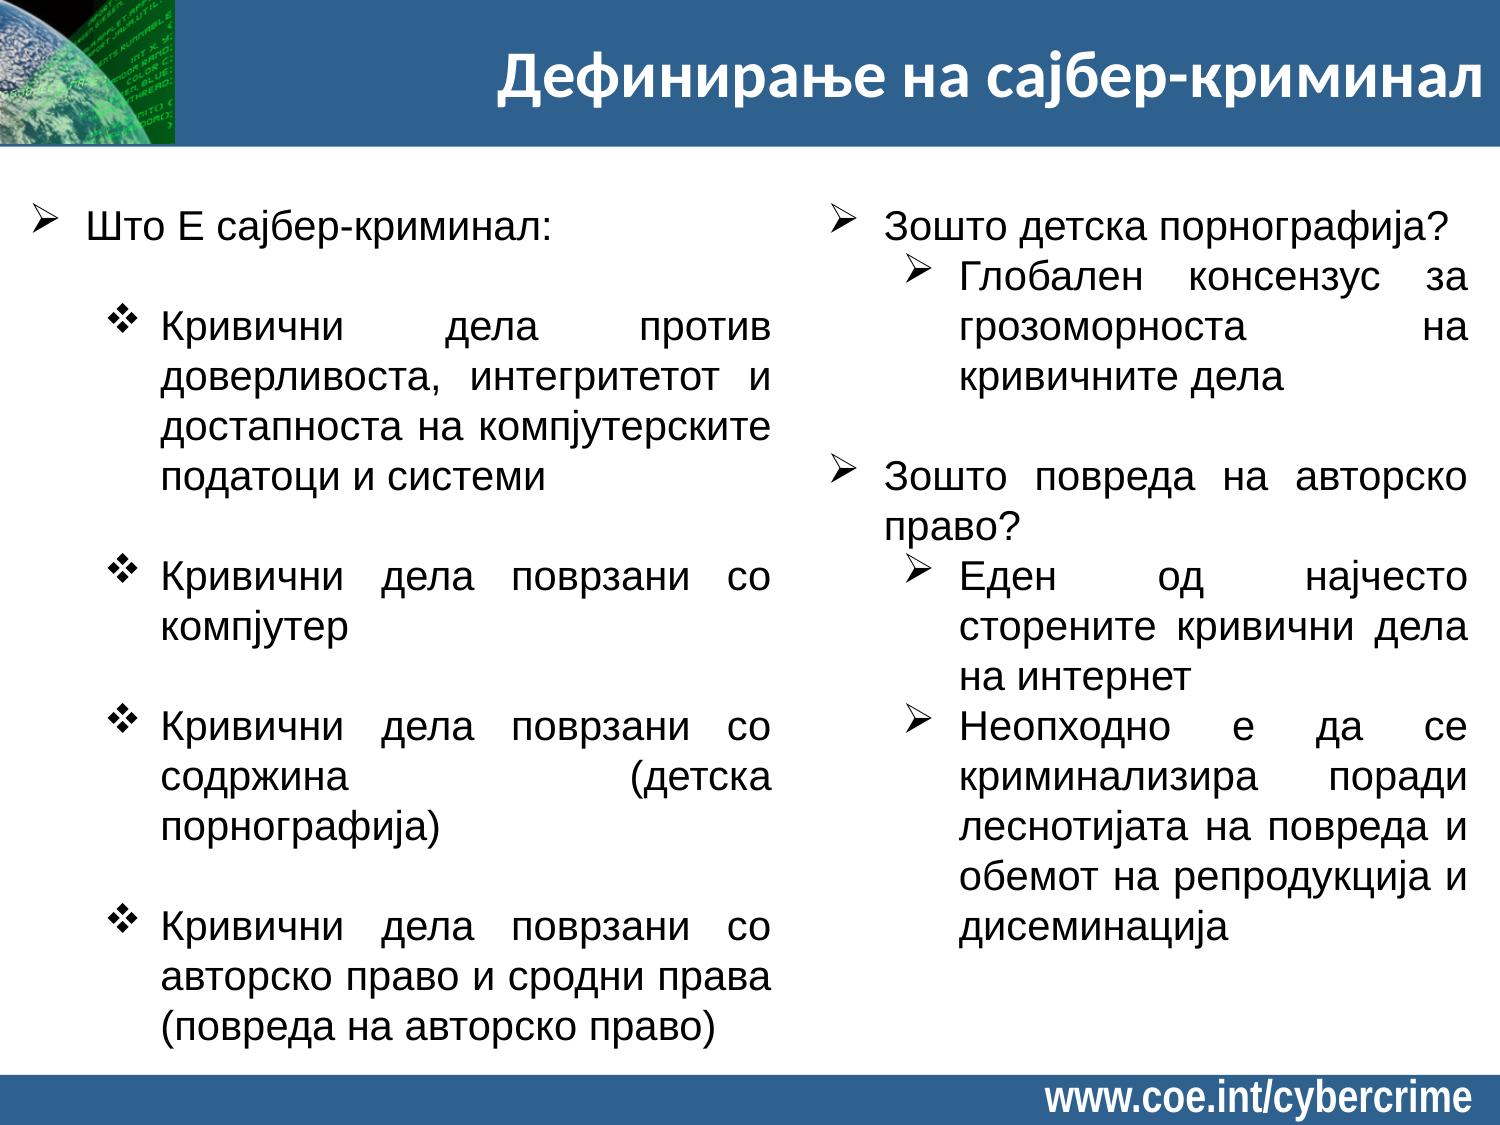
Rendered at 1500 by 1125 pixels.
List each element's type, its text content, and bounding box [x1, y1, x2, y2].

text_box Дефинирање на сајбер-криминал [177, 0, 1500, 149]
text_box www.coe.int/cybercrime [1030, 1059, 1500, 1125]
picture [0, 0, 175, 144]
text_box Што Е сајбер-криминал: Кривични дела против доверливоста, интегритетот и достапноста на компјутерските податоци и системи Кривични дела поврзани со компјутер Кривични дела поврзани со содржина (детска порнографија) Кривични дела поврзани со авторско право и сродни права (повреда на авторско право) [14, 191, 787, 1107]
text_box [0, 1073, 1030, 1125]
text_box Зошто детска порнографија? Глобален консензус за грозоморноста на кривичните дела Зошто повреда на авторско право? Еден од најчесто сторените кривични дела на интернет Неопходно е да се криминализира поради леснотијата на повреда и обемот на репродукција и дисеминација [812, 191, 1483, 957]
